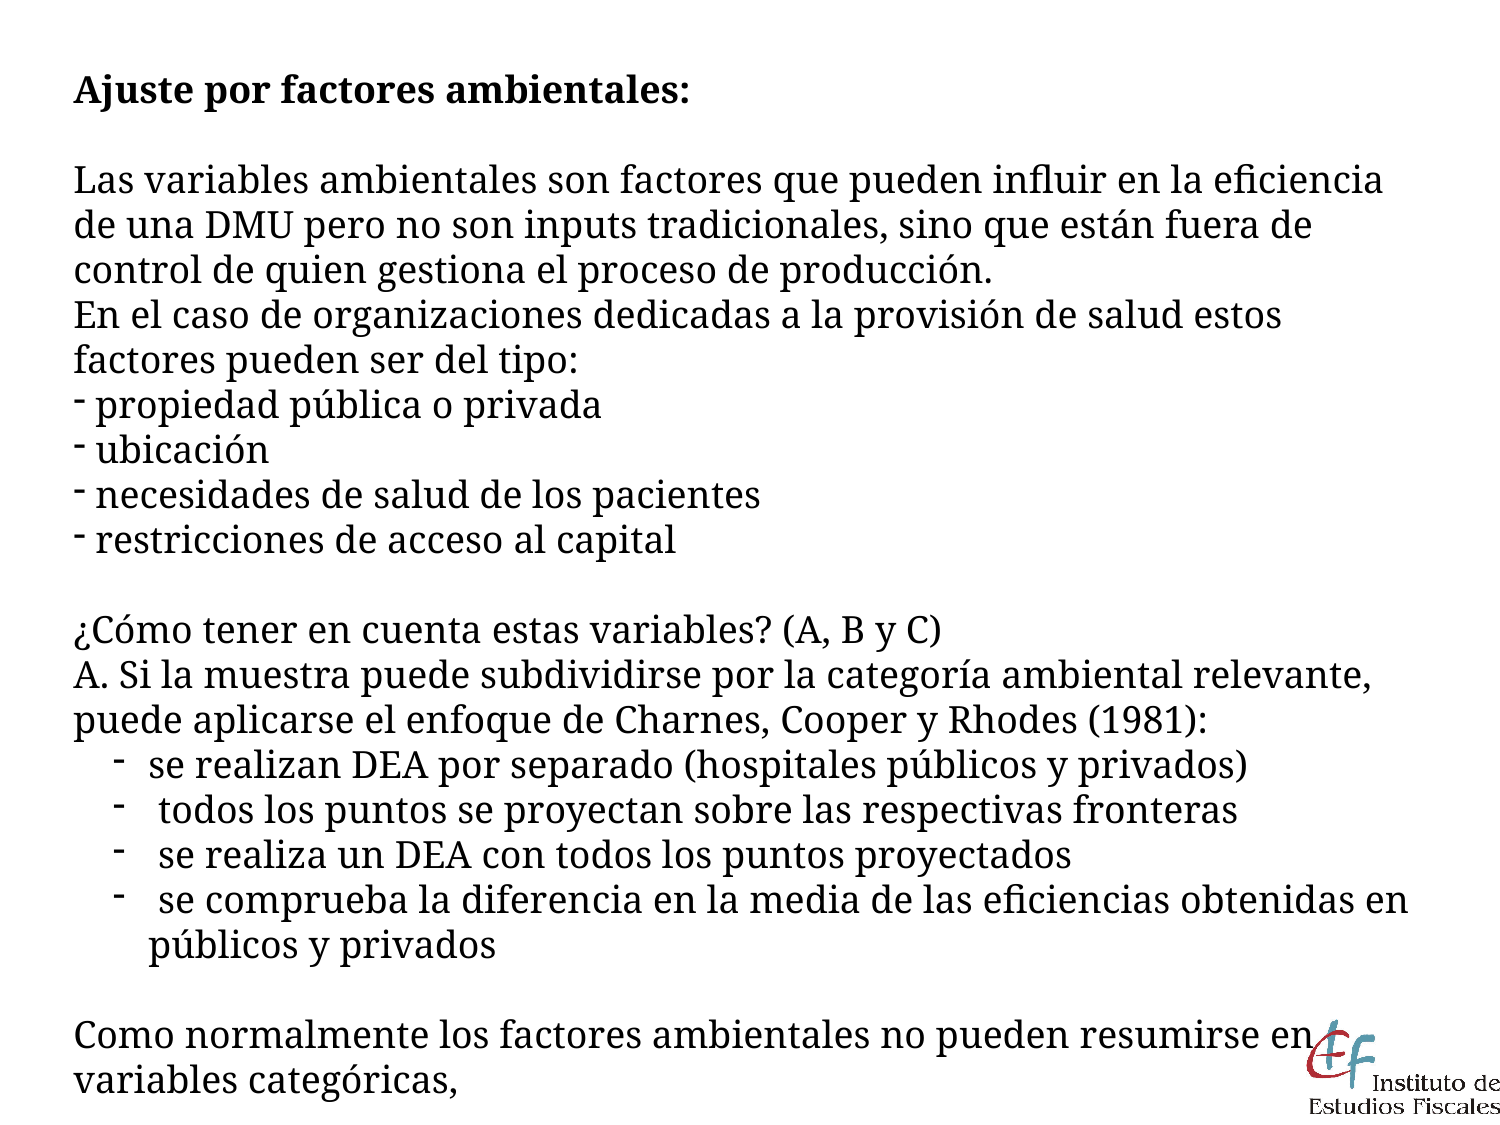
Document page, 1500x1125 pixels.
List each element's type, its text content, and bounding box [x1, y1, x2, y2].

text_box Ajuste por factores ambientales: Las variables ambientales son factores que pueden influir en la eficiencia de una DMU pero no son inputs tradicionales, sino que están fuera de control de quien gestiona el proceso de producción. En el caso de organizaciones dedicadas a la provisión de salud estos factores pueden ser del tipo: propiedad pública o privada ubicación necesidades de salud de los pacientes restricciones de acceso al capital ¿Cómo tener en cuenta estas variables? (A, B y C) A. Si la muestra puede subdividirse por la categoría ambiental relevante, puede aplicarse el enfoque de Charnes, Cooper y Rhodes (1981): se realizan DEA por separado (hospitales públicos y privados) todos los puntos se proyectan sobre las respectivas fronteras se realiza un DEA con todos los puntos proyectados se comprueba la diferencia en la media de las eficiencias obtenidas en públicos y privados Como normalmente los factores ambientales no pueden resumirse en variables categóricas, [58, 58, 1442, 1125]
picture [1306, 1019, 1500, 1114]
